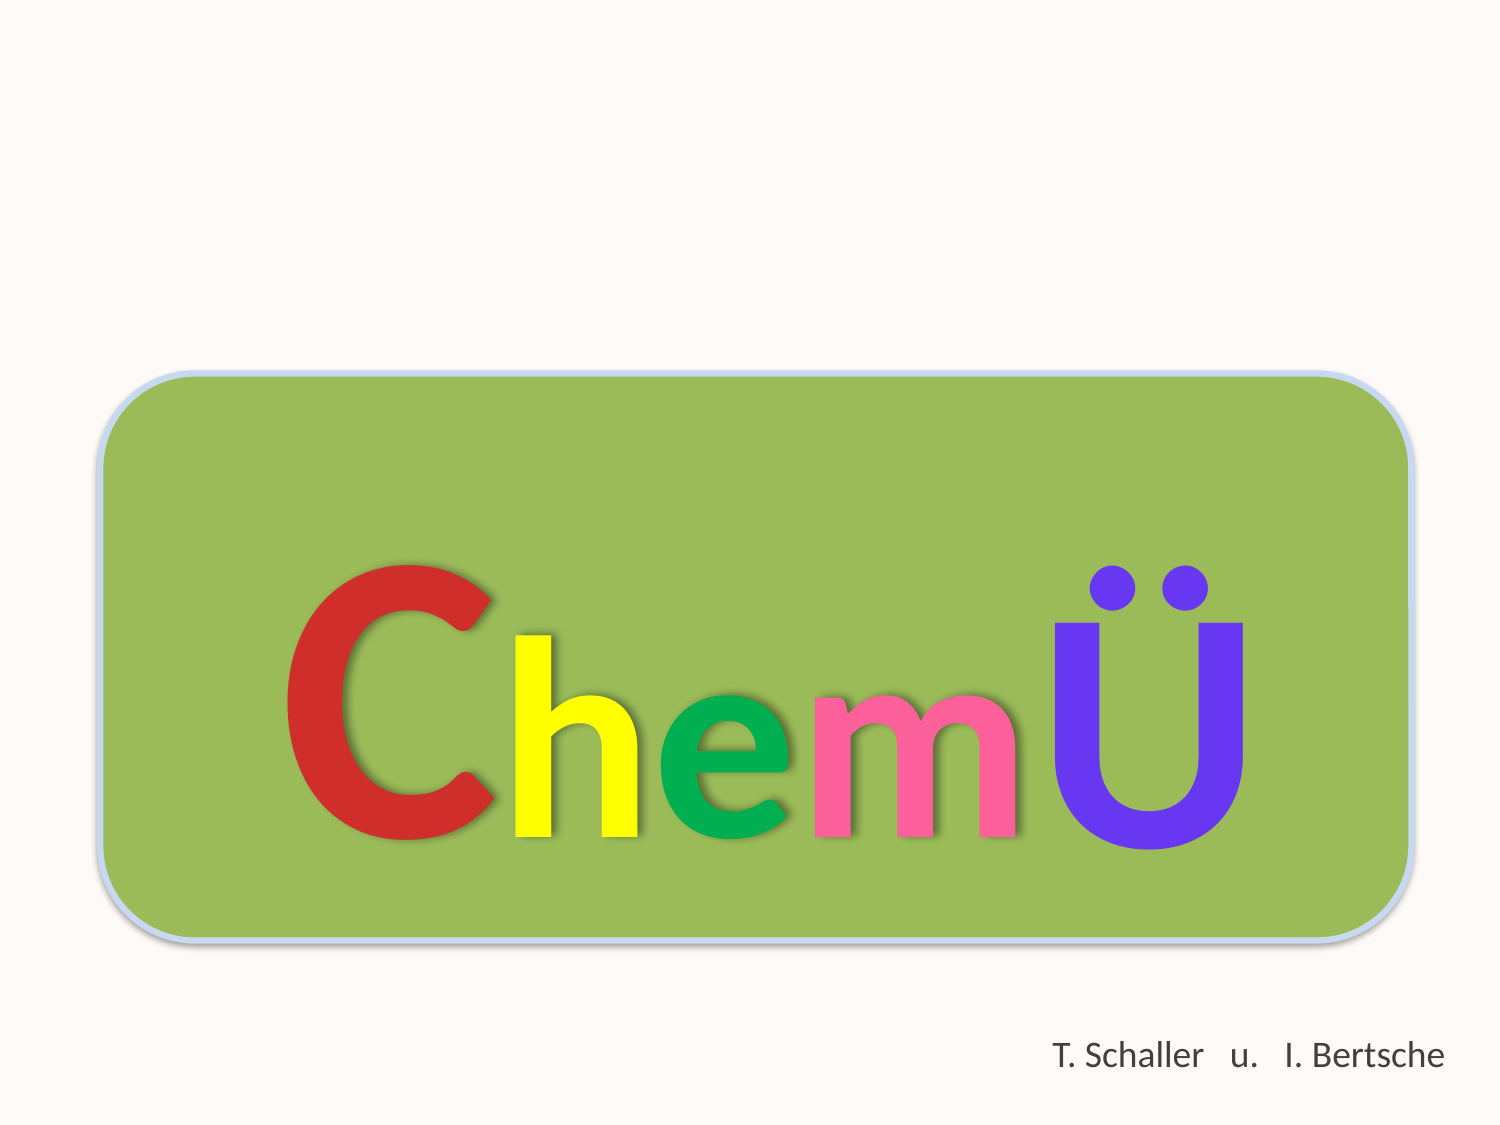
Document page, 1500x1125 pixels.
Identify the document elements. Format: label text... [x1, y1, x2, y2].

text_box Ü [1021, 494, 1317, 925]
text_box T. Schaller u. I. Bertsche [1037, 1023, 1461, 1083]
text_box Chem [206, 550, 1021, 792]
text_box [97, 370, 1415, 944]
